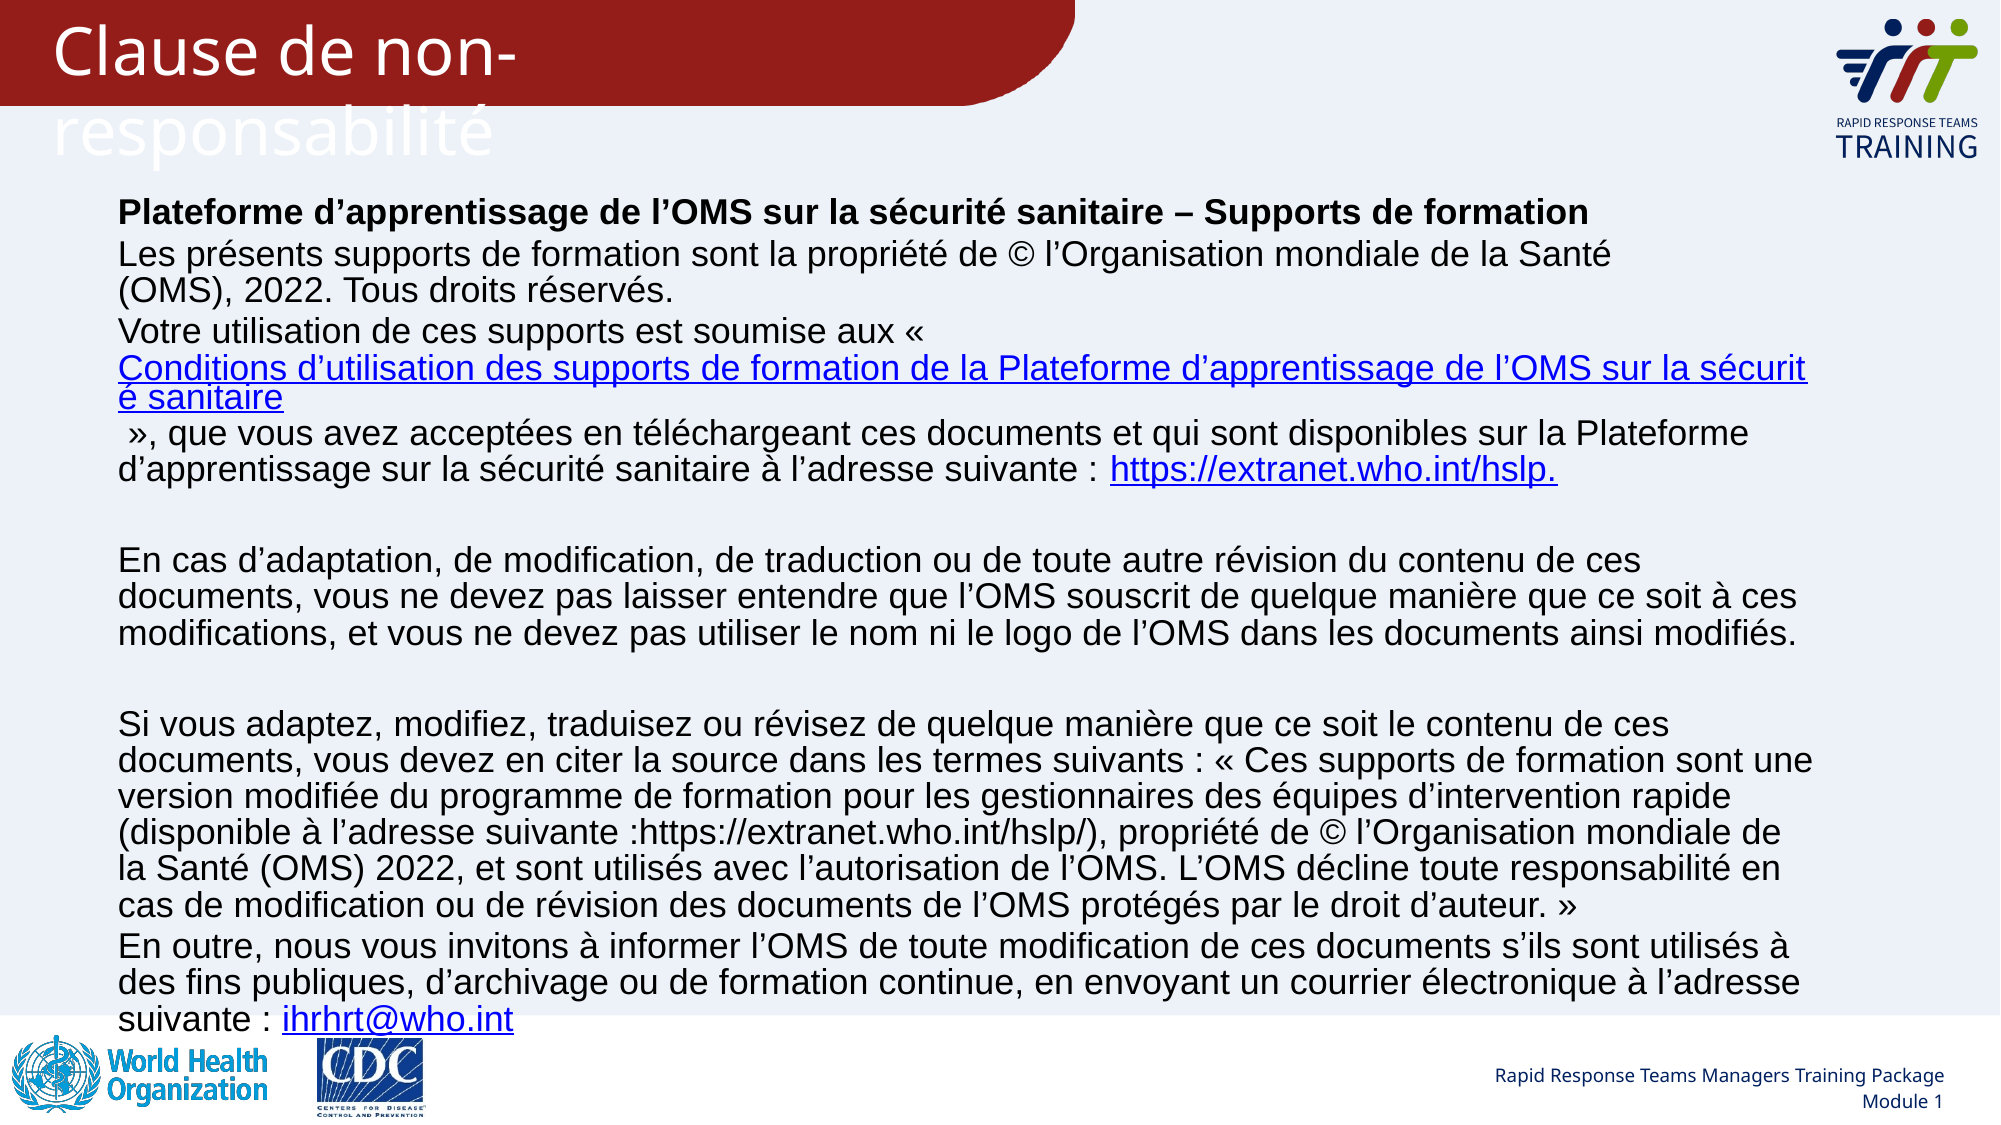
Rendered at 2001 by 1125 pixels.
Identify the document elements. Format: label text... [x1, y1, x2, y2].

picture [1835, 19, 1978, 167]
picture [34, 1054, 43, 1078]
list Plateforme d’apprentissage de l’OMS sur la sécurité sanitaire – Supports de formation Les présents supports de formation sont la propriété de © l’Organisation mondiale de la Santé (OMS), 2022. Tous droits réservés. Votre utilisation de ces supports est soumise aux « Conditions d’utilisation des supports de formation de la Plateforme d’apprentissage de l’OMS sur la sécurité sanitaire », que vous avez acceptées en téléchargeant ces documents et qui sont disponibles sur la Plateforme d’apprentissage sur la sécurité sanitaire à l’adresse suivante : https://extranet.who.int/hslp. En cas d’adaptation, de modification, de traduction ou de toute autre révision du contenu de ces documents, vous ne devez pas laisser entendre que l’OMS souscrit de quelque manière que ce soit à ces modifications, et vous ne devez pas utiliser le nom ni le logo de l’OMS dans les documents ainsi modifiés. Si vous adaptez, modifiez, traduisez ou révisez de quelque manière que ce soit le contenu de ces documents, vous devez en citer la source dans les termes suivants : « Ces supports de formation sont une version modifiée du programme de formation pour les gestionnaires des équipes d’intervention rapide (disponible à l’adresse suivante :https://extranet.who.int/hslp/), propriété de © l’Organisation mondiale de la Santé (OMS) 2022, et sont utilisés avec l’autorisation de l’OMS. L’OMS décline toute responsabilité en cas de modification ou de révision des documents de l’OMS protégés par le droit d’auteur. » En outre, nous vous invitons à informer l’OMS de toute modification de ces documents sʼils sont utilisés à des fins publiques, d’archivage ou de formation continue, en envoyant un courrier électronique à l’adresse suivante : ihrhrt@who.int [109, 187, 1826, 1043]
picture [40, 1062, 47, 1070]
picture [0, 0, 1075, 106]
picture [12, 1083, 48, 1113]
picture [22, 1062, 26, 1077]
picture [46, 1056, 54, 1062]
picture [30, 1083, 37, 1091]
picture [71, 1053, 90, 1091]
picture [12, 1035, 54, 1068]
picture [50, 1108, 62, 1113]
picture [24, 1054, 36, 1087]
picture [317, 1043, 426, 1117]
picture [59, 1035, 267, 1113]
picture [36, 1088, 78, 1105]
